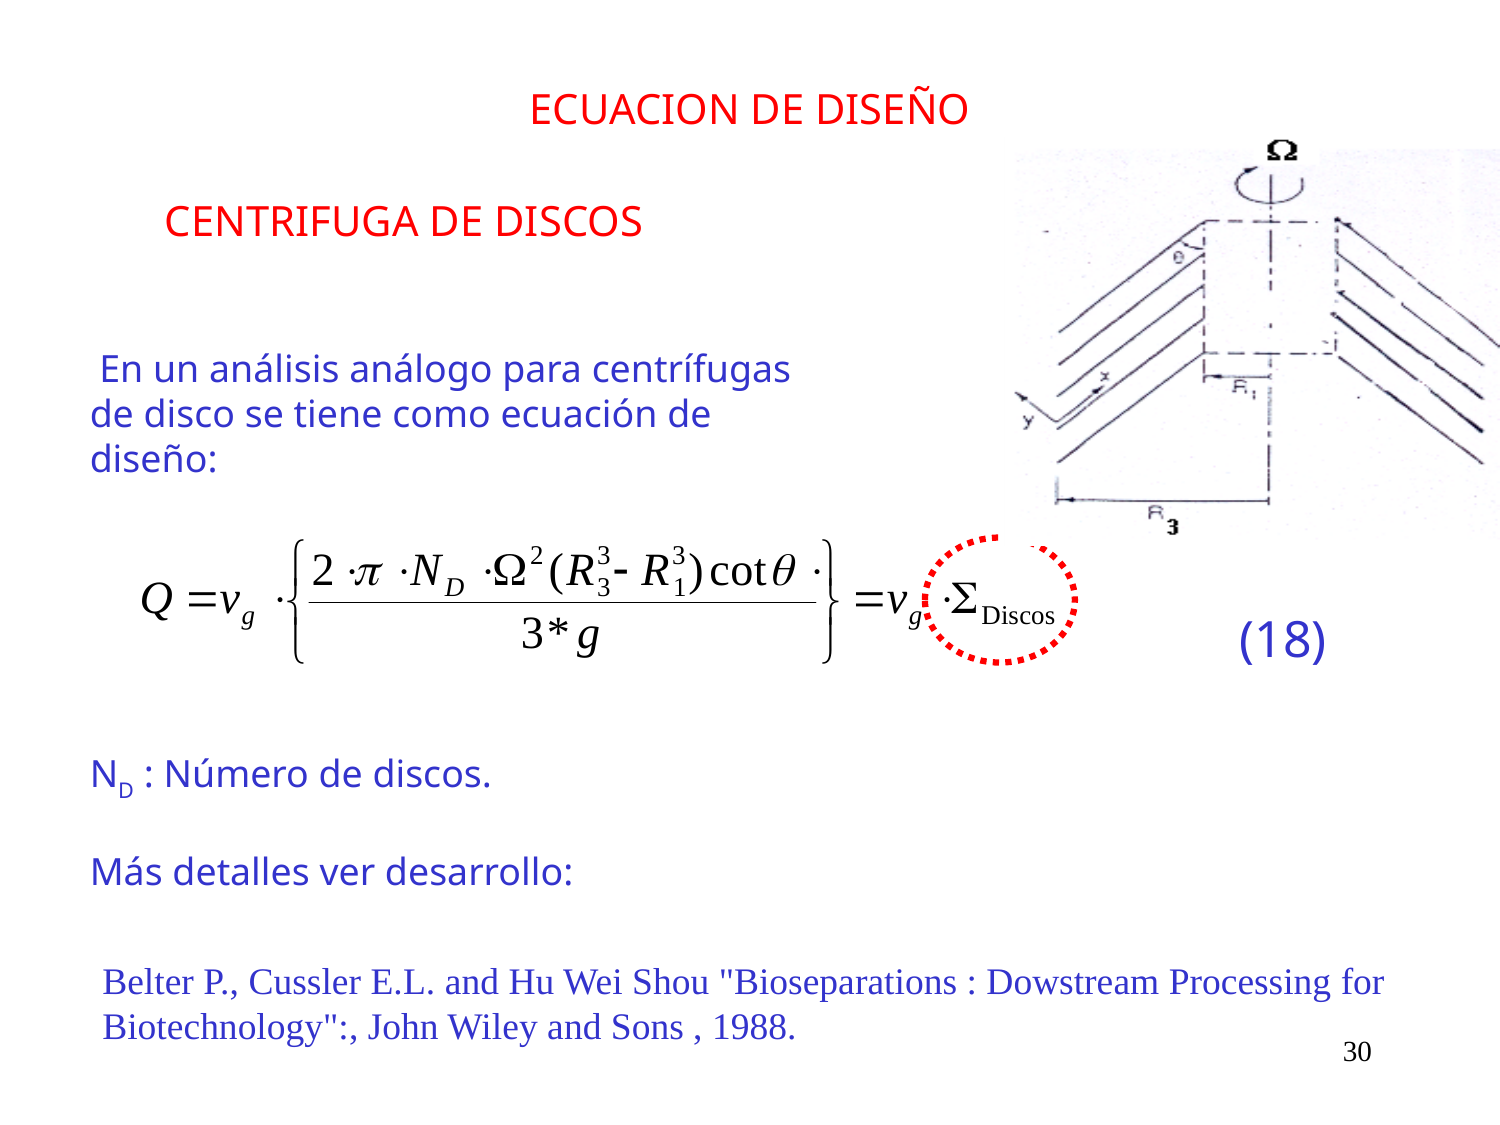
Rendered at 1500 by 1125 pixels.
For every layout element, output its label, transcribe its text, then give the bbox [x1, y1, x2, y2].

text_box CENTRIFUGA DE DISCOS [149, 187, 750, 253]
text_box Belter P., Cussler E.L. and Hu Wei Shou "Bioseparations : Dowstream Processing for Biotechnology":, John Wiley and Sons , 1988. [87, 949, 1450, 1055]
text_box (18) [1224, 599, 1388, 675]
slide_number 30 [1074, 1024, 1388, 1101]
text_box [50, 187, 400, 263]
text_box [133, 528, 1065, 676]
text_box [1069, 575, 1075, 625]
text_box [1002, 137, 1500, 546]
text_box ECUACION DE DISEÑO [50, 75, 1450, 140]
text_box En un análisis análogo para centrífugas de disco se tiene como ecuación de diseño: ND : Número de discos. Más detalles ver desarrollo: [74, 337, 825, 901]
